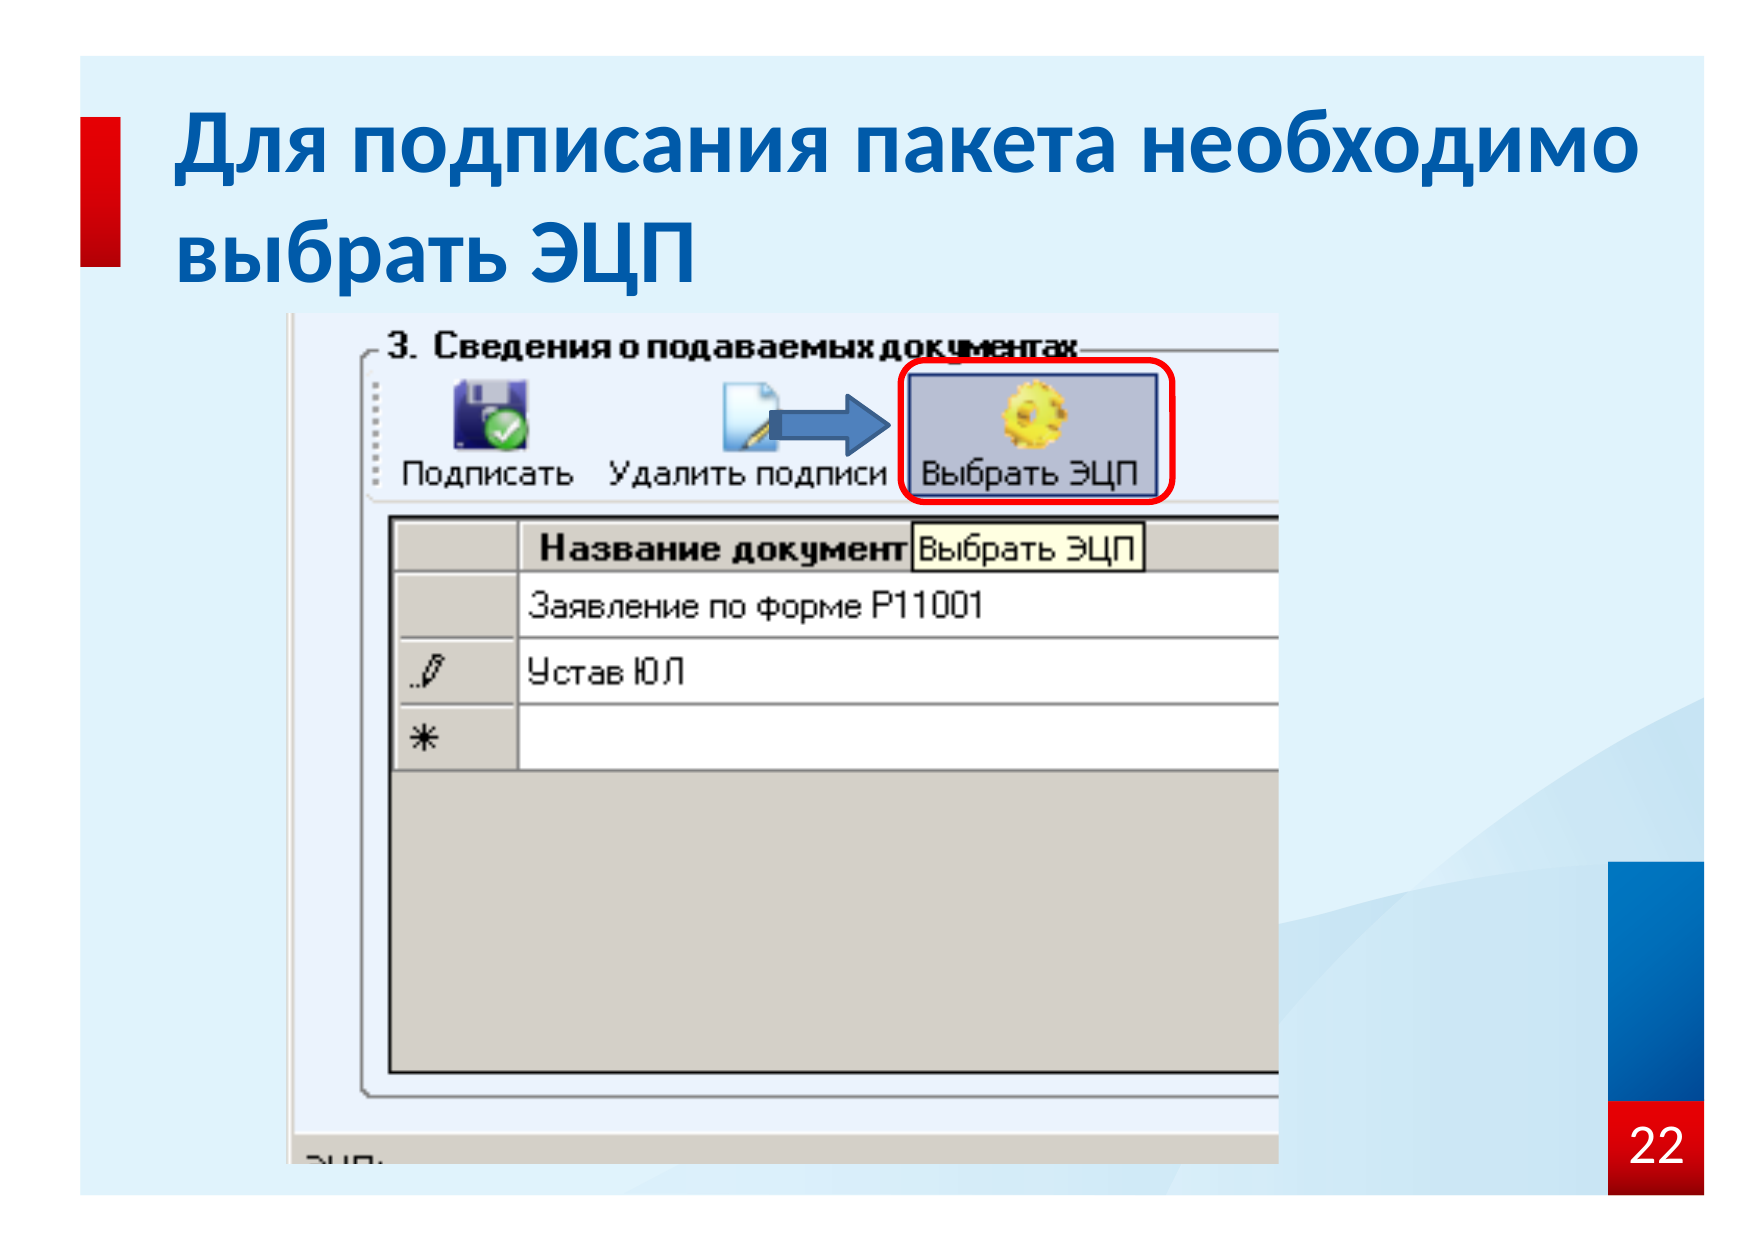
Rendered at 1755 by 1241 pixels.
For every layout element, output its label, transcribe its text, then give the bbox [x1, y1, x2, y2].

title Для подписания пакета необходимо выбрать ЭЦП [157, 90, 1681, 291]
list [157, 291, 1563, 1165]
slide_number 22 [1596, 1092, 1717, 1208]
picture [0, 0, 1754, 1240]
